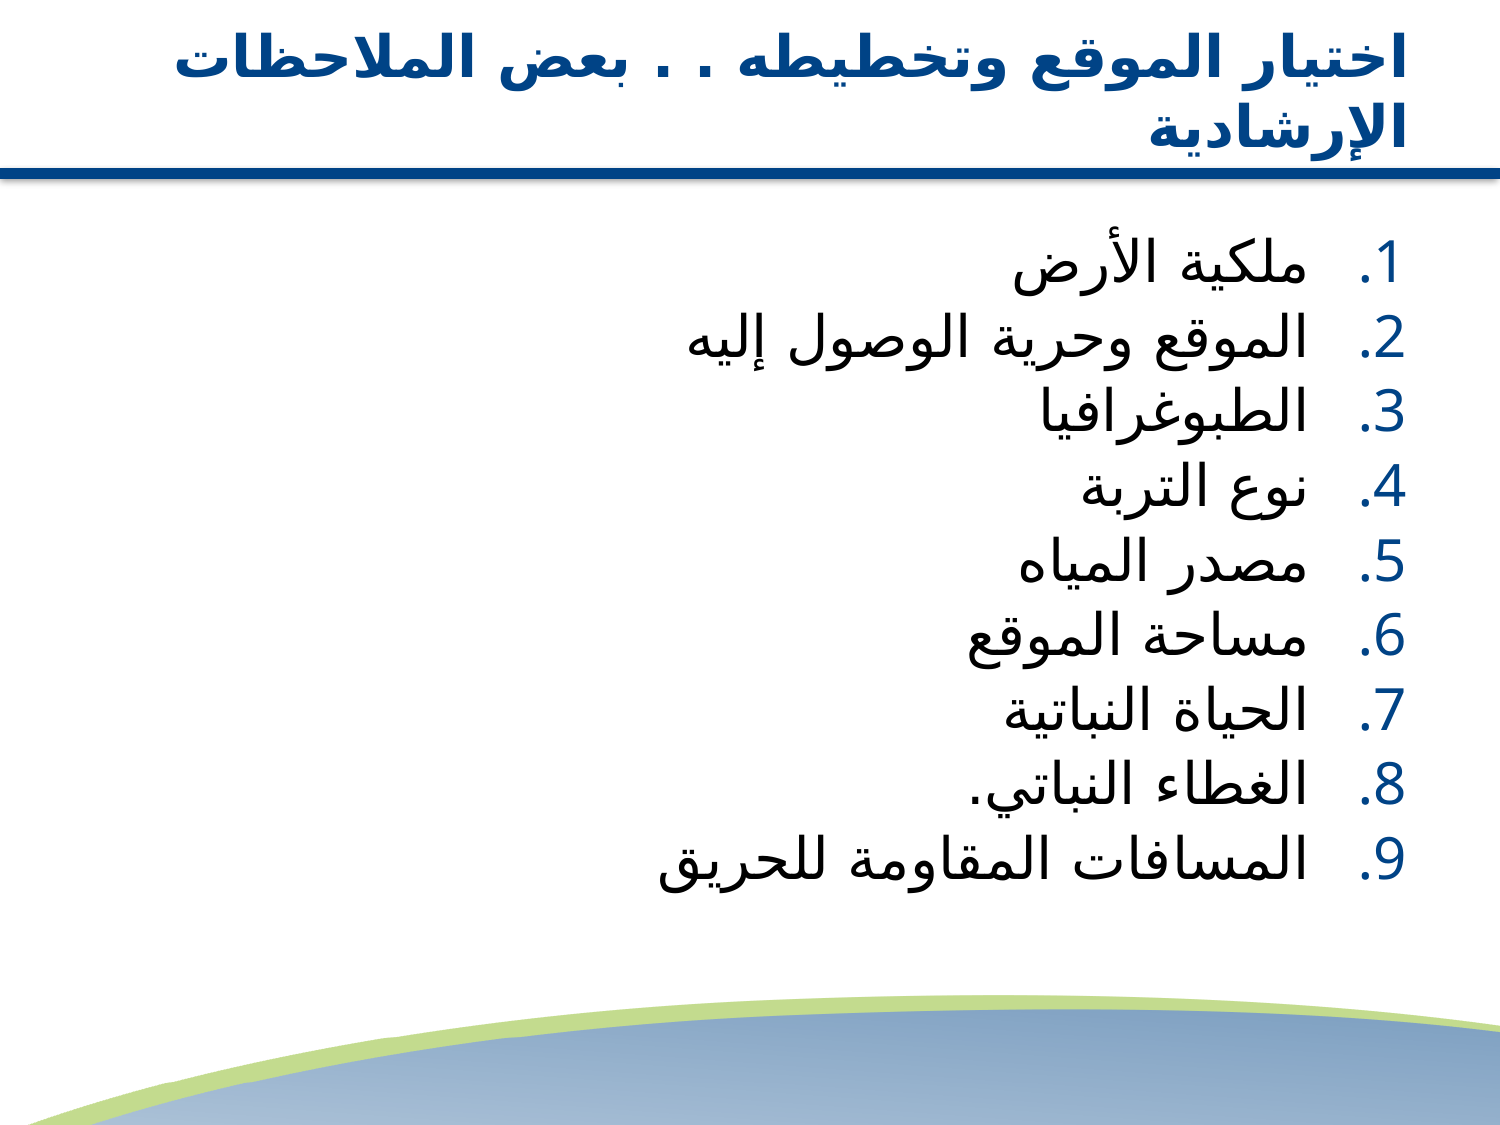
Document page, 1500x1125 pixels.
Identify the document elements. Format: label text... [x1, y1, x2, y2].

title اختيار الموقع وتخطيطه . . بعض الملاحظات الإرشادية [75, 0, 1425, 178]
list ملكية الأرض الموقع وحرية الوصول إليه الطبوغرافيا نوع التربة مصدر المياه مساحة الموقع الحياة النباتية الغطاء النباتي. المسافات المقاومة للحريق [75, 224, 1425, 1010]
picture [0, 993, 1500, 1125]
